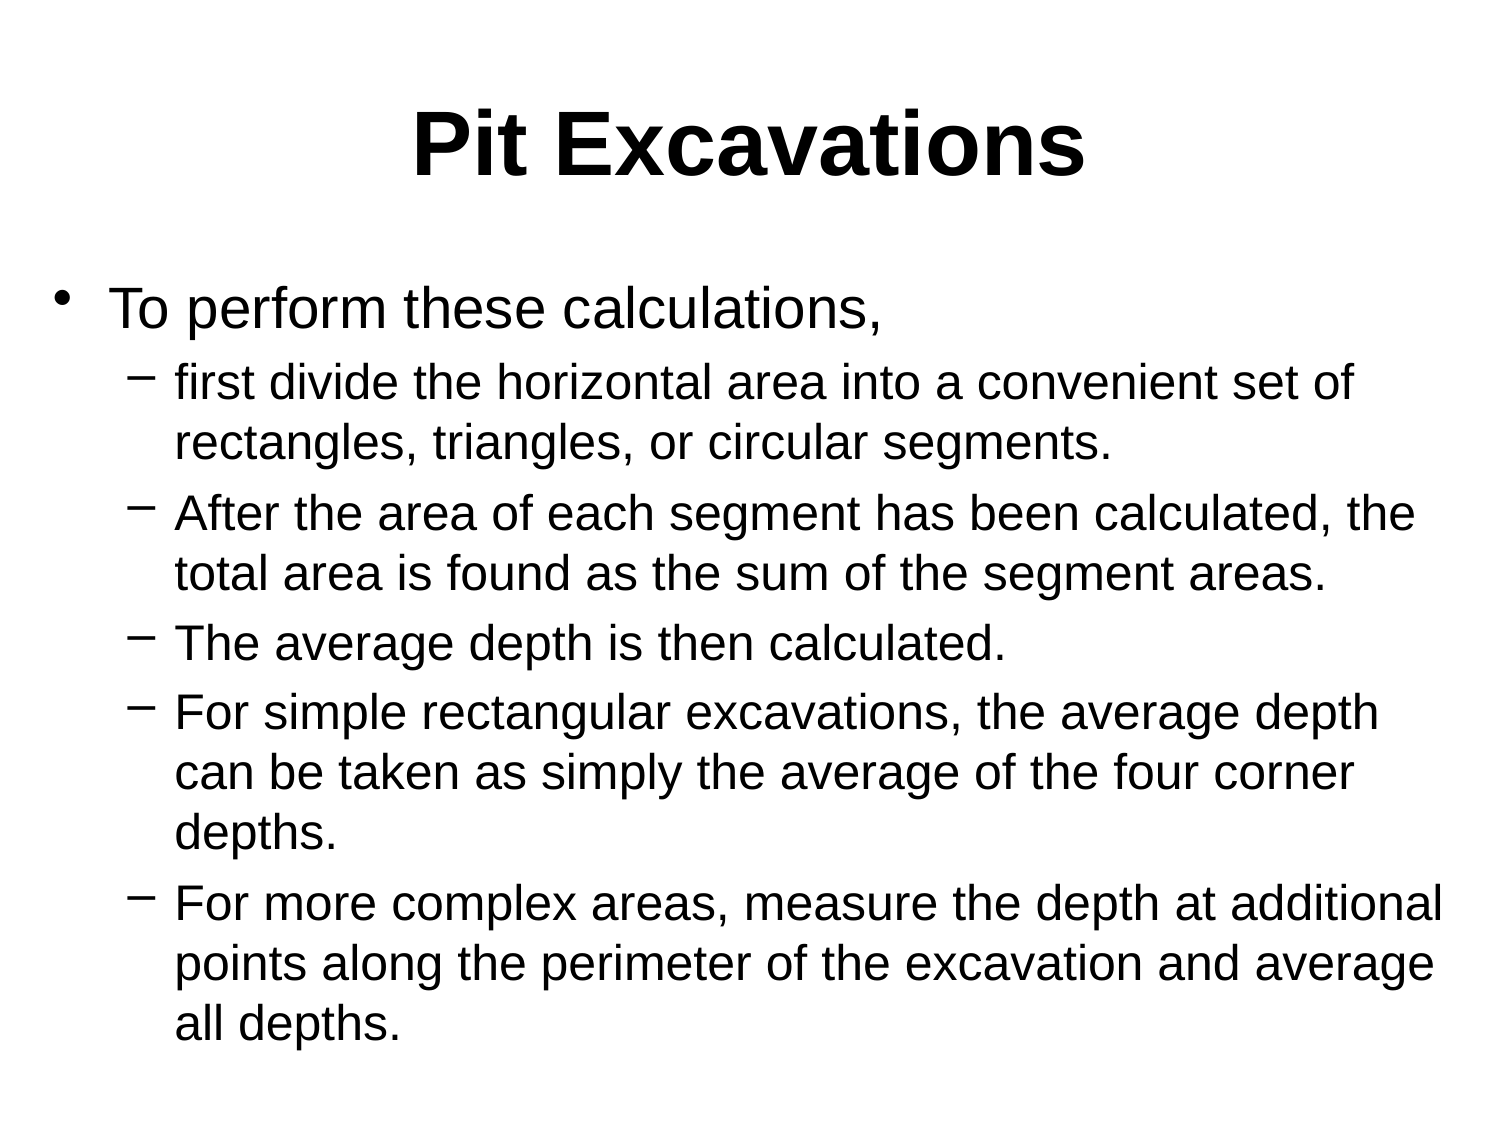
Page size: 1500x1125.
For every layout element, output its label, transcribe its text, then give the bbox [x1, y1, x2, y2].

list To perform these calculations, first divide the horizontal area into a convenient set of rectangles, triangles, or circular segments. After the area of each segment has been calculated, the total area is found as the sum of the segment areas. The average depth is then calculated. For simple rectangular excavations, the average depth can be taken as simply the average of the four corner depths. For more complex areas, measure the depth at additional points along the perimeter of the excavation and average all depths. [37, 262, 1463, 1076]
title Pit Excavations [74, 44, 1426, 233]
